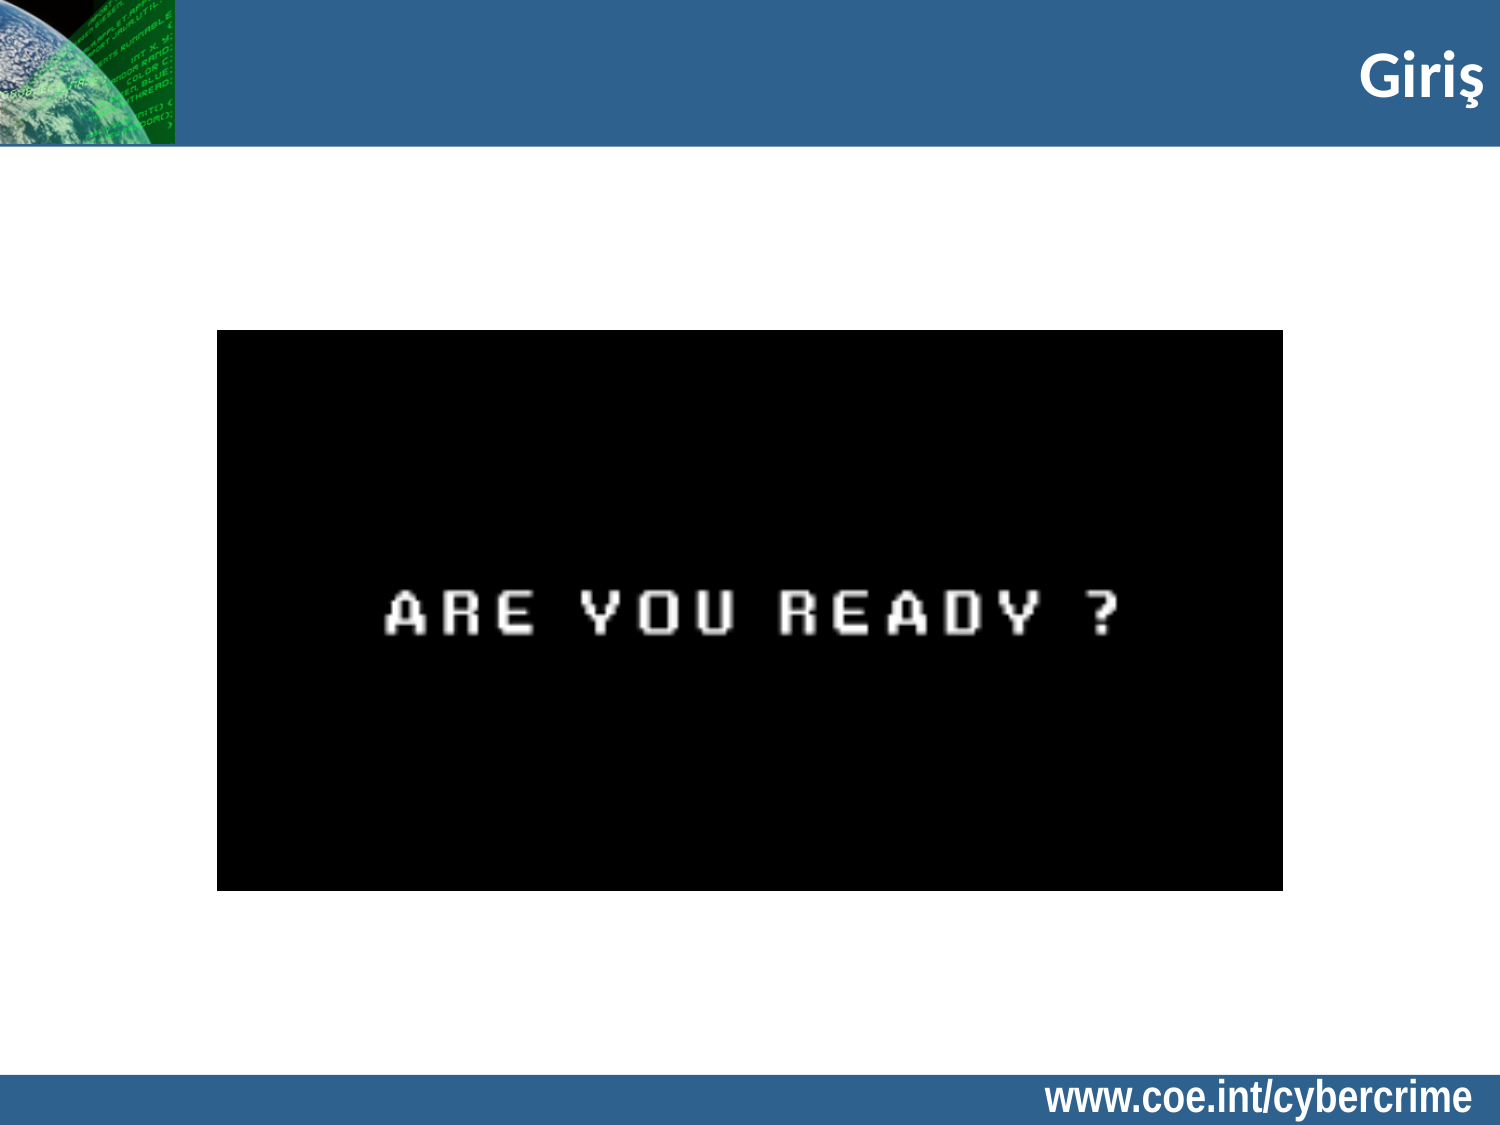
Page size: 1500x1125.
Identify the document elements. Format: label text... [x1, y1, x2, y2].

text_box Giriş [177, 0, 1500, 149]
text_box www.coe.int/cybercrime [1030, 1059, 1500, 1125]
picture [0, 0, 175, 144]
picture [217, 330, 1283, 892]
text_box [0, 1073, 1030, 1125]
